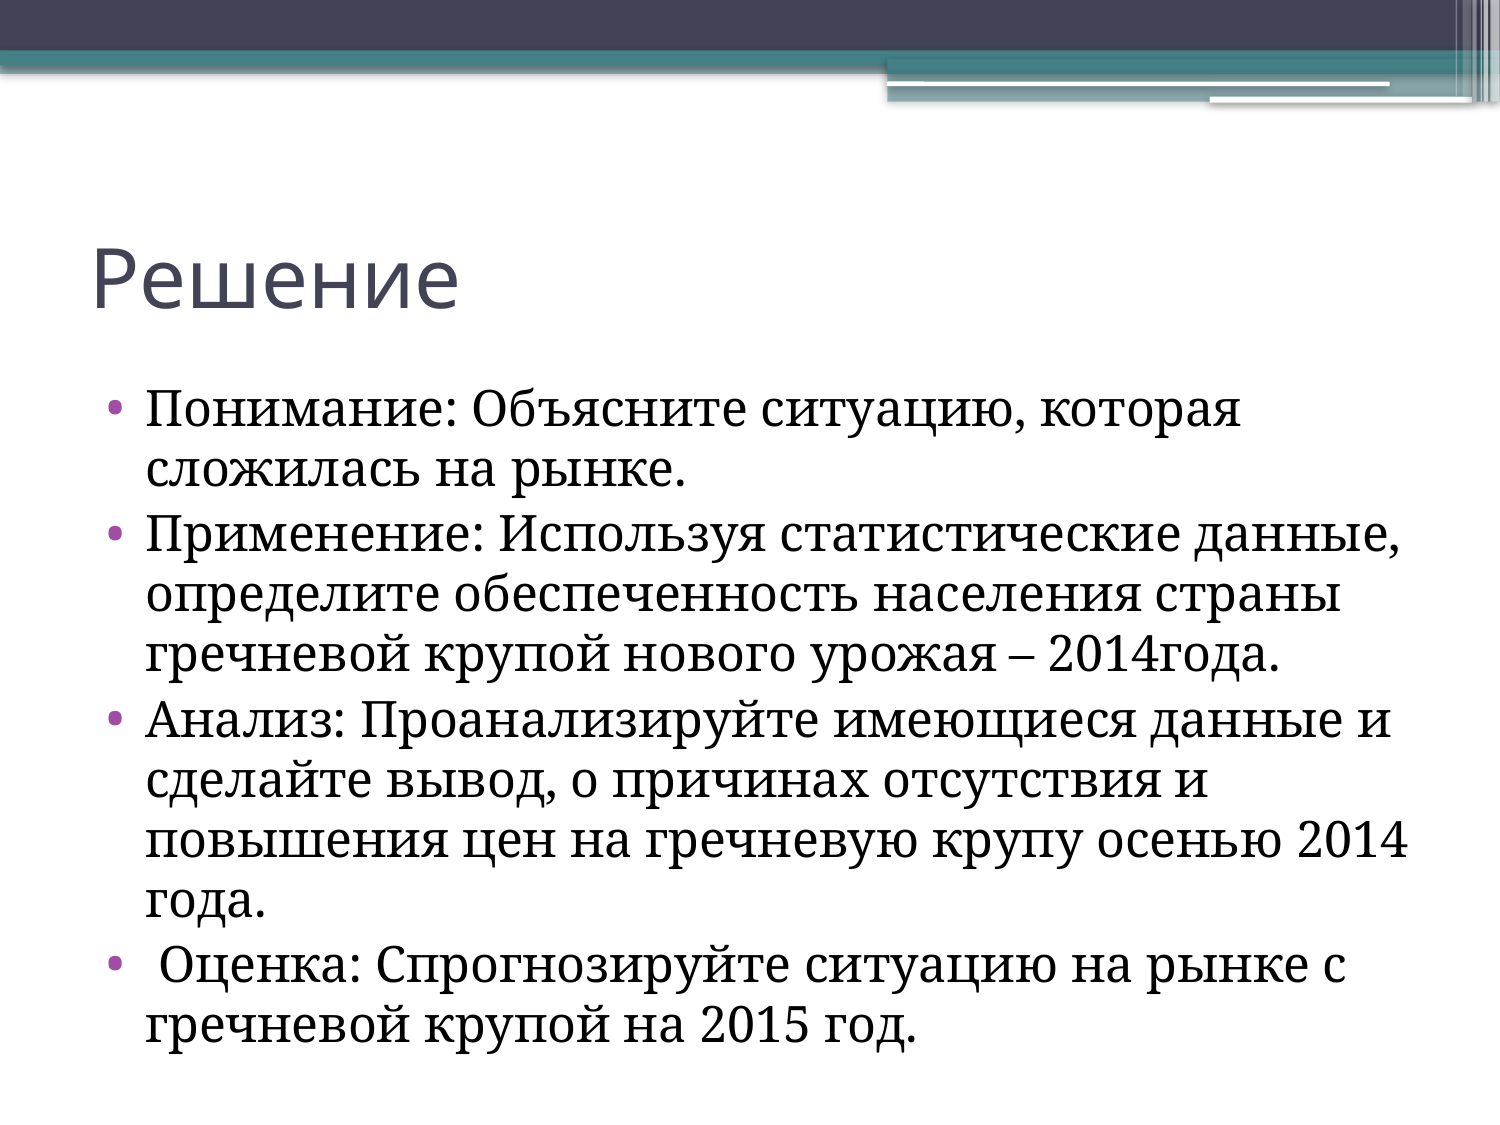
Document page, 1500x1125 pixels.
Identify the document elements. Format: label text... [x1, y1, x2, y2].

title Решение [75, 187, 1425, 363]
list Понимание: Объясните ситуацию, которая сложилась на рынке. Применение: Используя статистические данные, определите обеспеченность населения страны гречневой крупой нового урожая – 2014года. Анализ: Проанализируйте имеющиеся данные и сделайте вывод, о причинах отсутствия и повышения цен на гречневую крупу осенью 2014 года. Оценка: Спрогнозируйте ситуацию на рынке с гречневой крупой на 2015 год. [75, 368, 1425, 1079]
